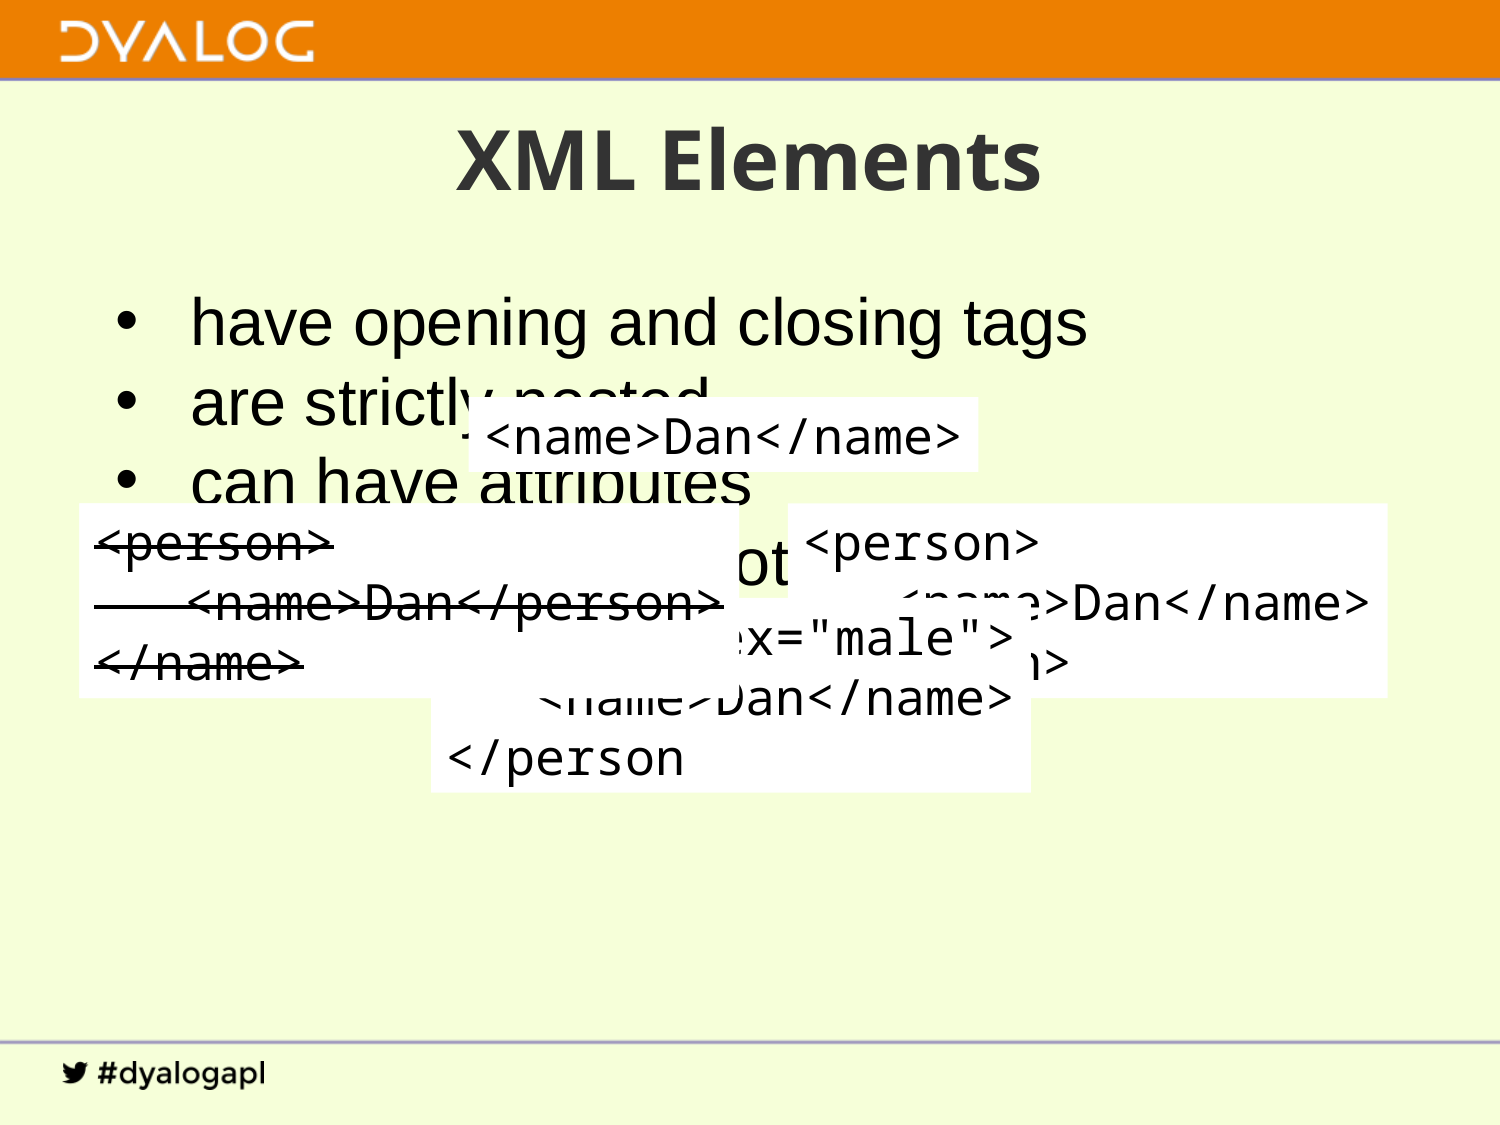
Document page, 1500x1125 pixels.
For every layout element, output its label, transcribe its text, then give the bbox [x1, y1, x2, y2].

picture [0, 0, 1500, 1125]
text_box <person> <name>Dan</name> </person> [787, 503, 1388, 699]
title XML Elements [112, 99, 1388, 268]
text_box <person sex="male"> <name>Dan</name> </person [431, 597, 1031, 793]
text_box <name>Dan</name> [468, 397, 979, 472]
text_box <person> <name>Dan</person> </name> [79, 503, 740, 699]
subtitle have opening and closing tags are strictly nested can have attributes there is a single root element [100, 271, 1412, 992]
